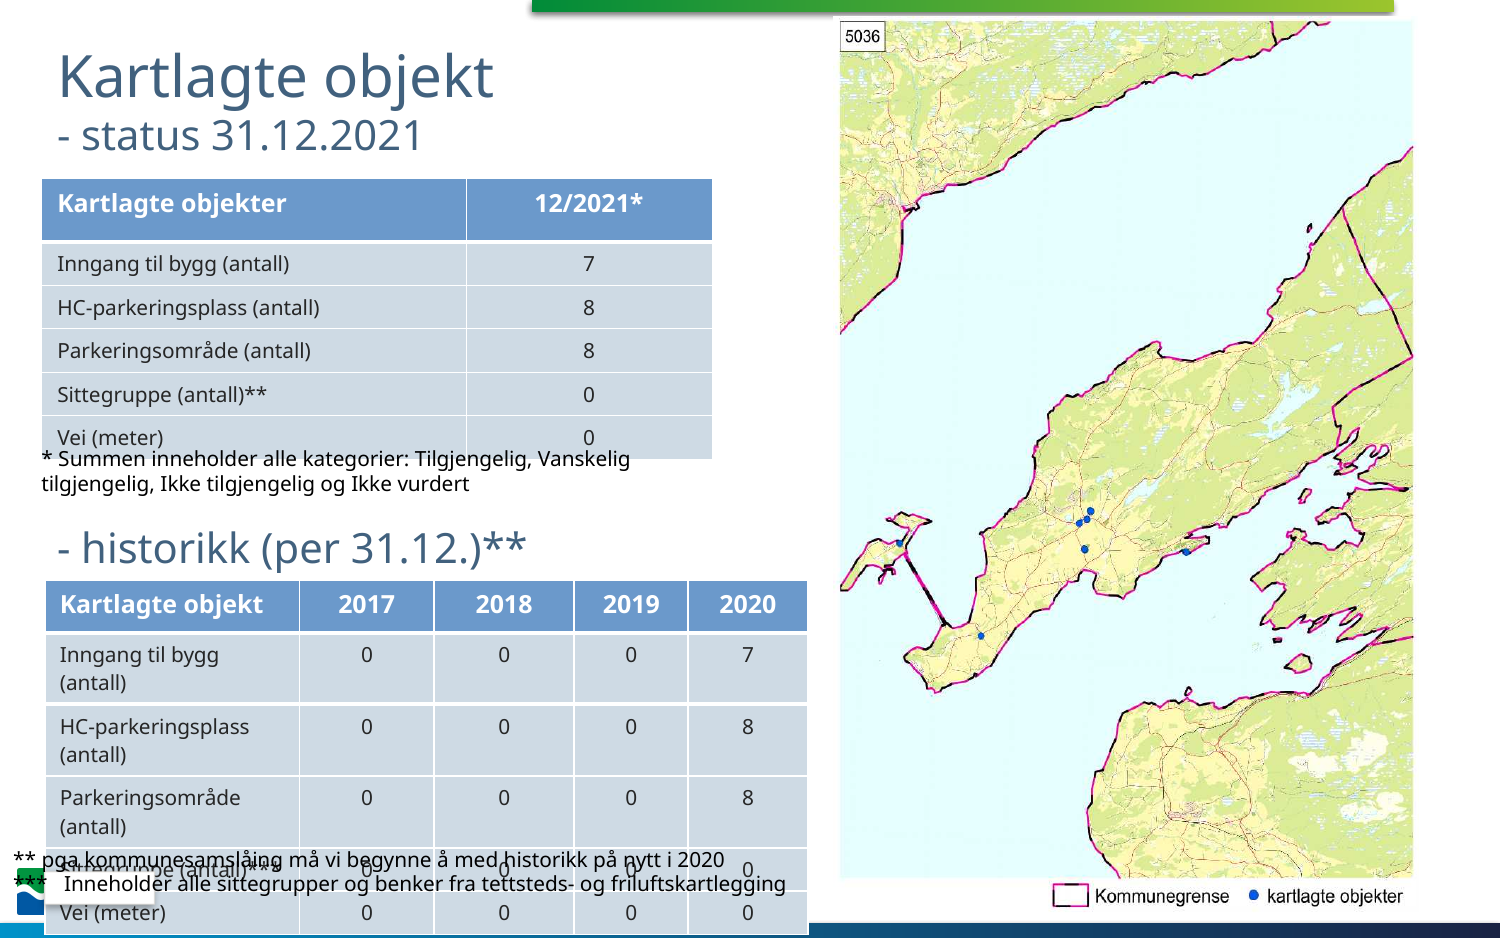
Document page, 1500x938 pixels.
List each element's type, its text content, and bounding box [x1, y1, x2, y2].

table_cell Parkeringsområde (antall) [46, 777, 299, 838]
table_cell HC-parkeringsplass (antall) [42, 286, 466, 328]
table_cell HC-parkeringsplass (antall) [46, 706, 299, 775]
table_header 2020 [689, 581, 807, 631]
table_cell 0 [300, 706, 433, 775]
table_cell 0 [689, 892, 807, 934]
table_cell Sittegruppe (antall)** [42, 373, 466, 415]
table_cell 0 [802, 849, 807, 890]
picture [833, 16, 1419, 913]
table_header 2019 [575, 581, 687, 631]
table_cell 0 [300, 904, 433, 934]
table_cell 0 [435, 706, 573, 775]
table_cell 0 [300, 635, 433, 702]
table_cell 8 [467, 286, 712, 328]
table_cell Inngang til bygg (antall) [46, 635, 299, 702]
table_header 2017 [300, 581, 433, 631]
table_cell Vei (meter) [46, 904, 299, 934]
text_box - historikk (per 31.12.)** [42, 496, 828, 580]
table_header 2018 [435, 581, 573, 631]
table_cell 0 [575, 635, 687, 702]
table_cell 8 [467, 329, 712, 372]
table_cell 0 [575, 904, 687, 934]
table_cell 0 [435, 635, 573, 702]
table_header 12/2021* [467, 179, 712, 240]
table_cell 0 [435, 777, 573, 838]
table_header Kartlagte objekt [46, 581, 299, 631]
table_cell 0 [467, 416, 712, 459]
table_cell 0 [467, 373, 712, 415]
table_cell 0 [575, 777, 687, 838]
table_cell 7 [689, 635, 807, 702]
table_cell 8 [689, 777, 807, 847]
table_cell 0 [575, 706, 687, 775]
table_cell 8 [689, 706, 807, 775]
text_box * Summen inneholder alle kategorier: Tilgjengelig, Vanskelig tilgjengelig, Ikke tilgjengelig og Ikke vurdert [26, 438, 711, 504]
text_box ** pga kommunesamslåing må vi begynne å med historikk på nytt i 2020 *** Inneholder alle sittegrupper og benker fra tettsteds- og friluftskartlegging [0, 838, 802, 904]
table_cell 0 [300, 777, 433, 838]
table_cell Vei (meter) [42, 416, 466, 438]
table_cell Parkeringsområde (antall) [42, 329, 466, 372]
table_cell 0 [435, 904, 573, 934]
table_cell Inngang til bygg (antall) [42, 244, 466, 285]
table_header Kartlagte objekter [42, 179, 466, 240]
text_box Kartlagte objekt - status 31.12.2021 [42, 24, 828, 167]
table_cell 7 [467, 244, 712, 285]
